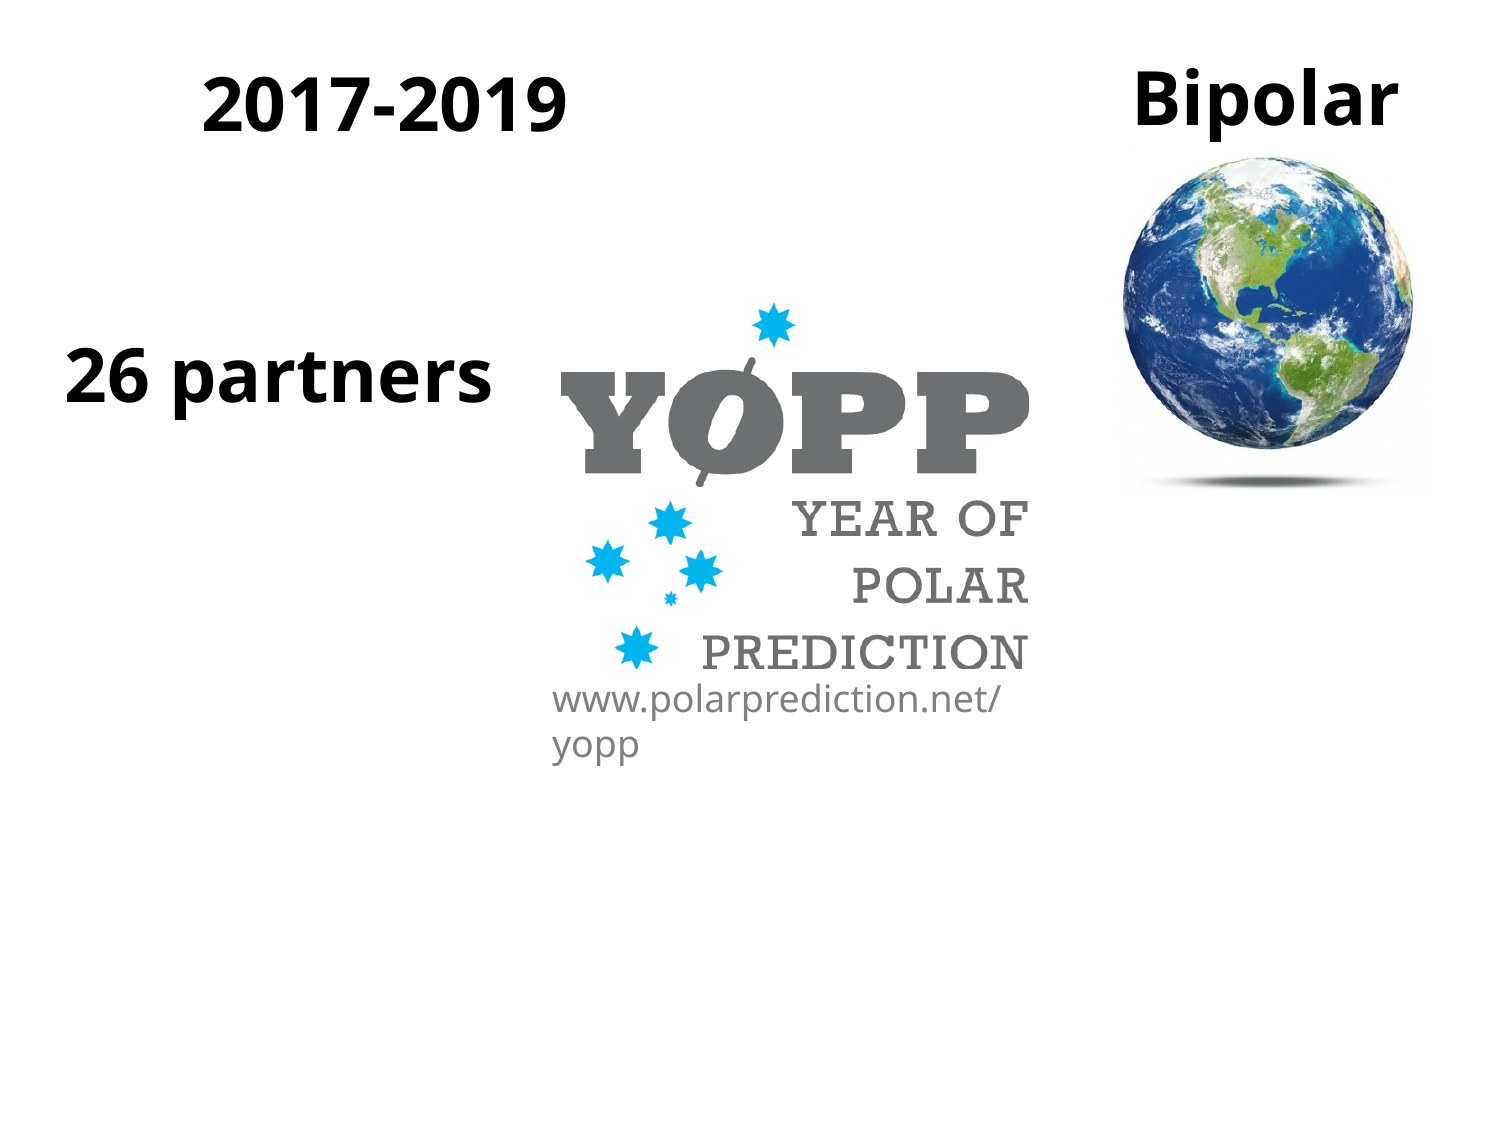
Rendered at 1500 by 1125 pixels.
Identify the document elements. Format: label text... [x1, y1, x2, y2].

text_box 26 partners [49, 320, 556, 516]
picture [561, 301, 1029, 669]
text_box www.polarprediction.net/yopp [537, 667, 1075, 772]
text_box Bipolar [1116, 42, 1500, 148]
text_box 2017-2019 [186, 48, 730, 154]
picture [1104, 142, 1431, 499]
